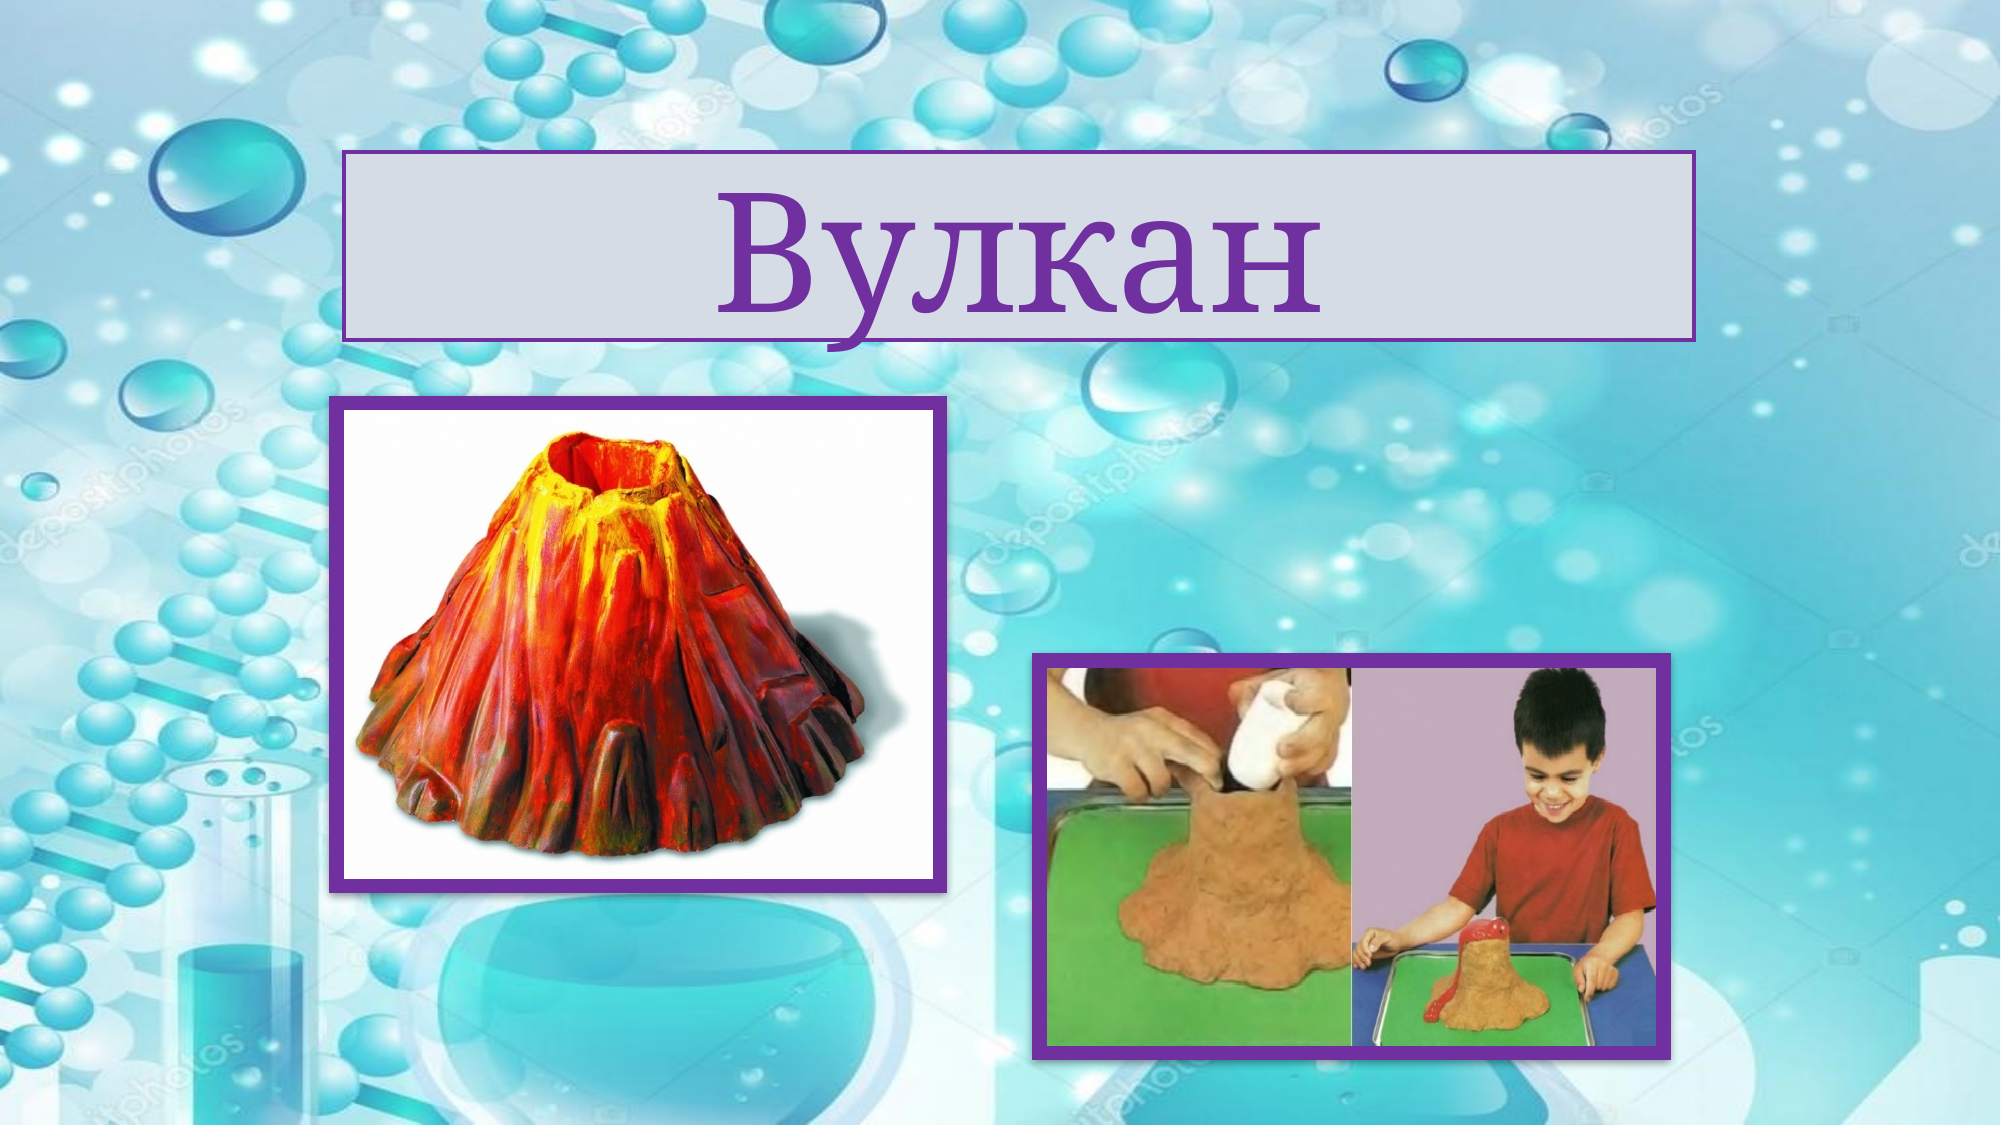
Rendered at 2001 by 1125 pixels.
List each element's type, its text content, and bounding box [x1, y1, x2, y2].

text_box Вулкан [343, 151, 1695, 341]
picture [0, 0, 2001, 1125]
